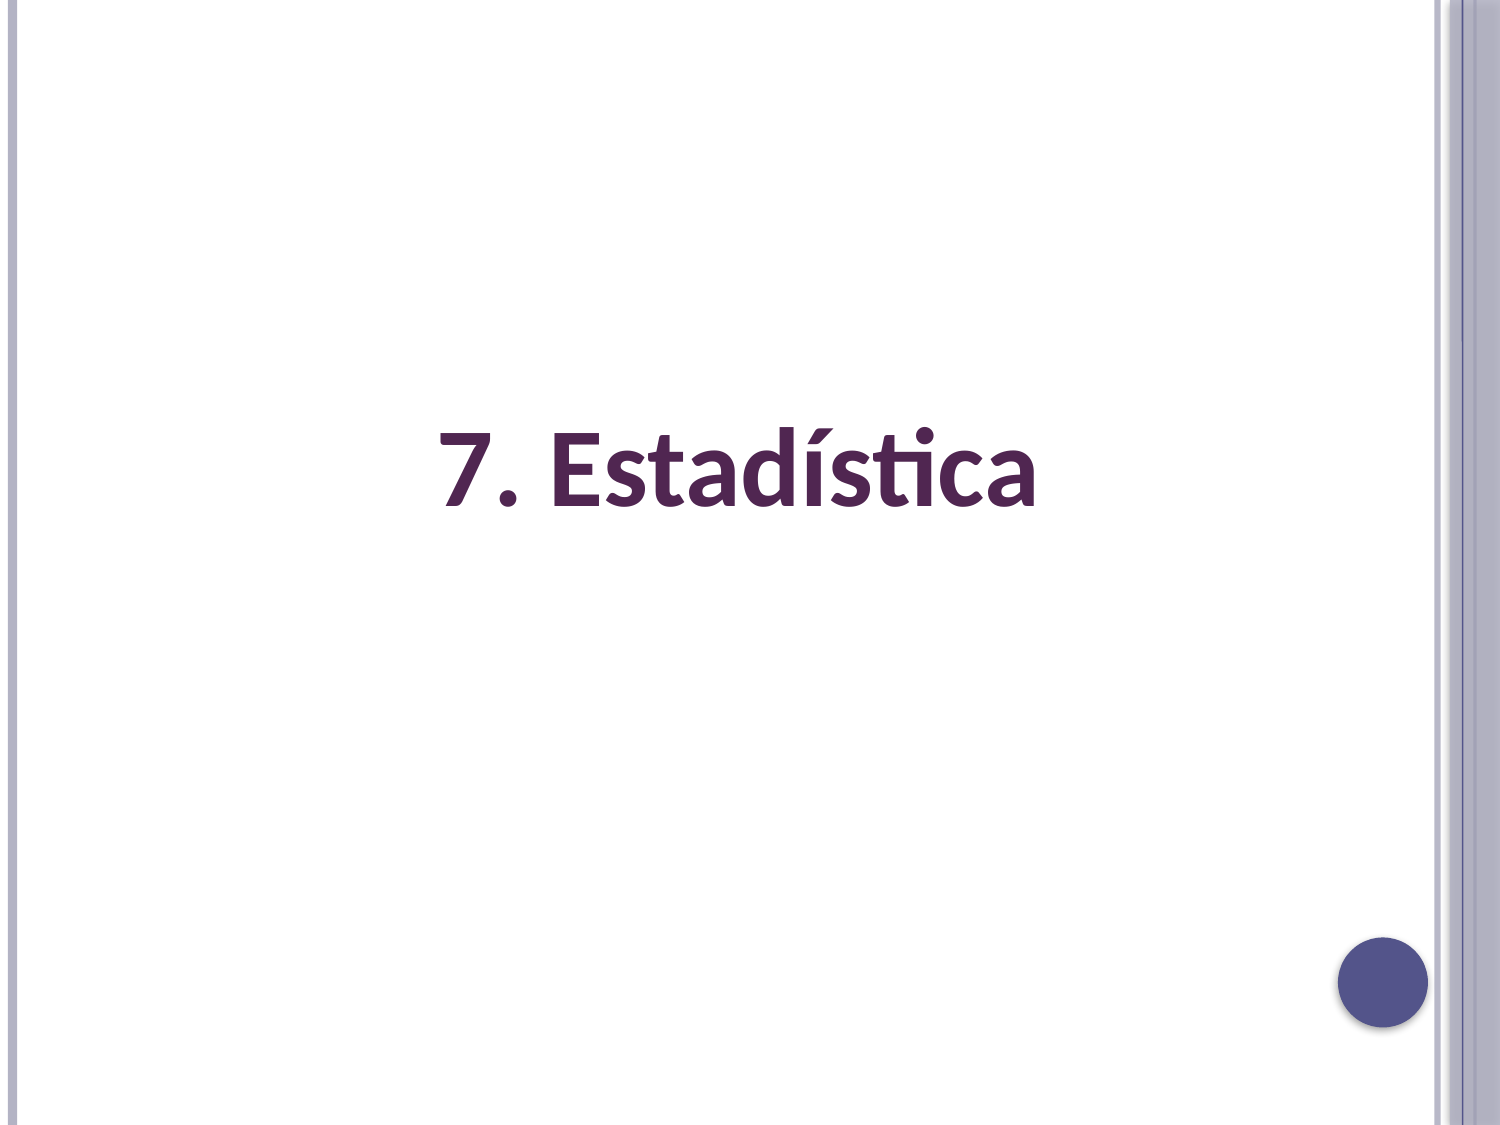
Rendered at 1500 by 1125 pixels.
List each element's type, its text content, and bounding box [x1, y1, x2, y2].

text_box 7. Estadística [210, 386, 1266, 537]
